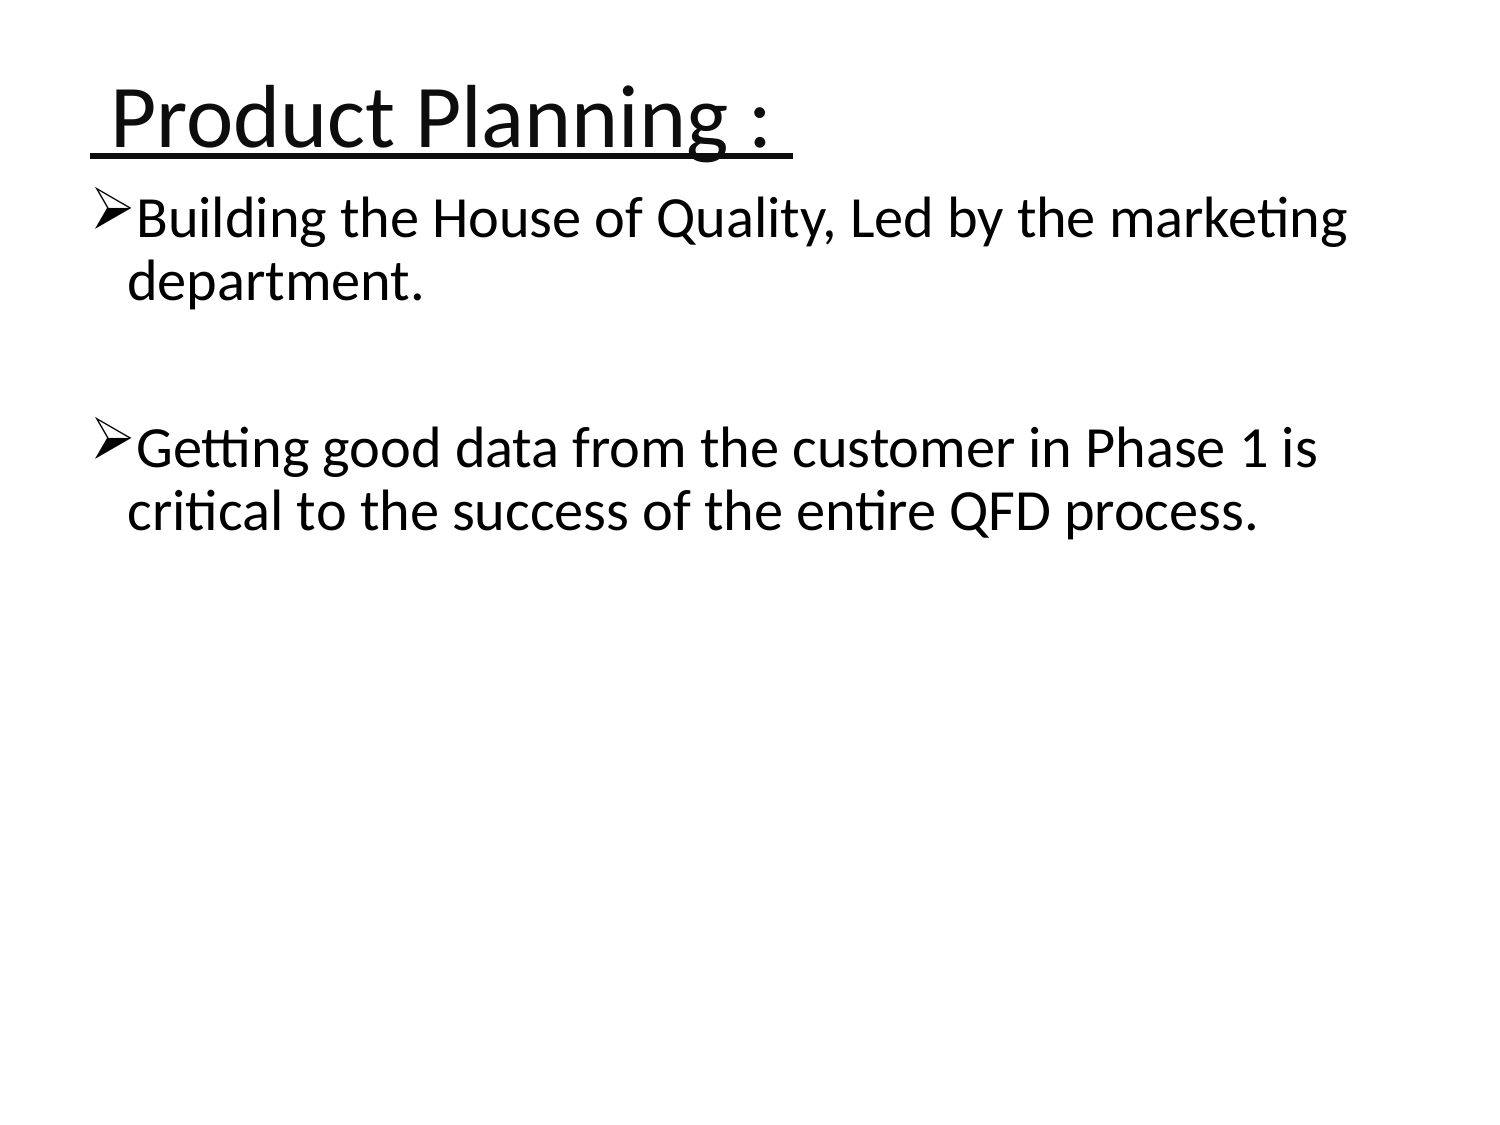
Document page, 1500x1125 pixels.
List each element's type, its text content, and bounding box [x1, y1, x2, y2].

list Product Planning : Building the House of Quality, Led by the marketing department. Getting good data from the customer in Phase 1 is critical to the success of the entire QFD process. [75, 62, 1425, 1005]
